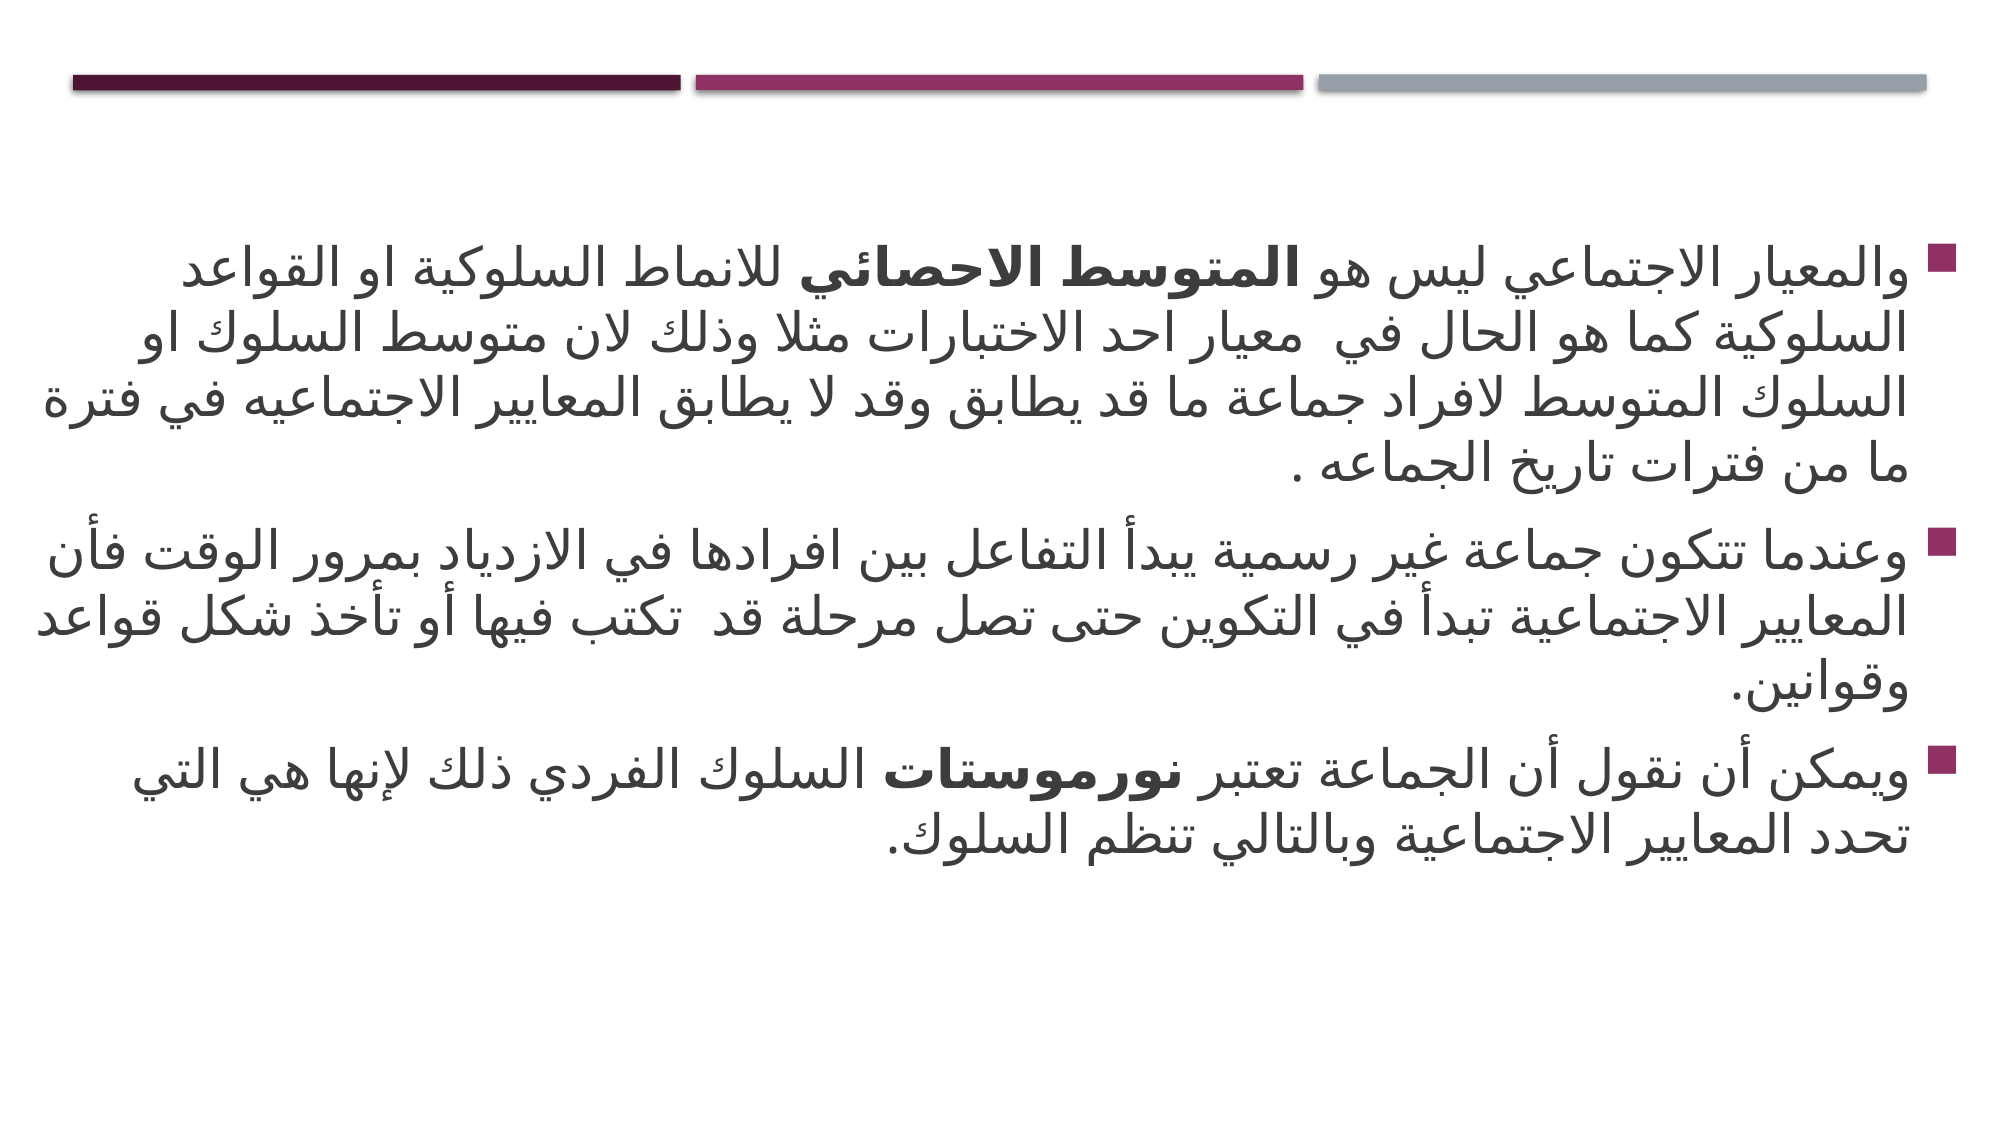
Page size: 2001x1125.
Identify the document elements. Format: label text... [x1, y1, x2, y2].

list والمعيار الاجتماعي ليس هو المتوسط الاحصائي للانماط السلوكية او القواعد السلوكية كما هو الحال في معيار احد الاختبارات مثلا وذلك لان متوسط السلوك او السلوك المتوسط لافراد جماعة ما قد يطابق وقد لا يطابق المعايير الاجتماعيه في فترة ما من فترات تاريخ الجماعه . وعندما تتكون جماعة غير رسمية يبدأ التفاعل بين افرادها في الازدياد بمرور الوقت فأن المعايير الاجتماعية تبدأ في التكوين حتى تصل مرحلة قد تكتب فيها أو تأخذ شكل قواعد وقوانين. ويمكن أن نقول أن الجماعة تعتبر نورموستات السلوك الفردي ذلك لإنها هي التي تحدد المعايير الاجتماعية وبالتالي تنظم السلوك. [0, 88, 1978, 1073]
